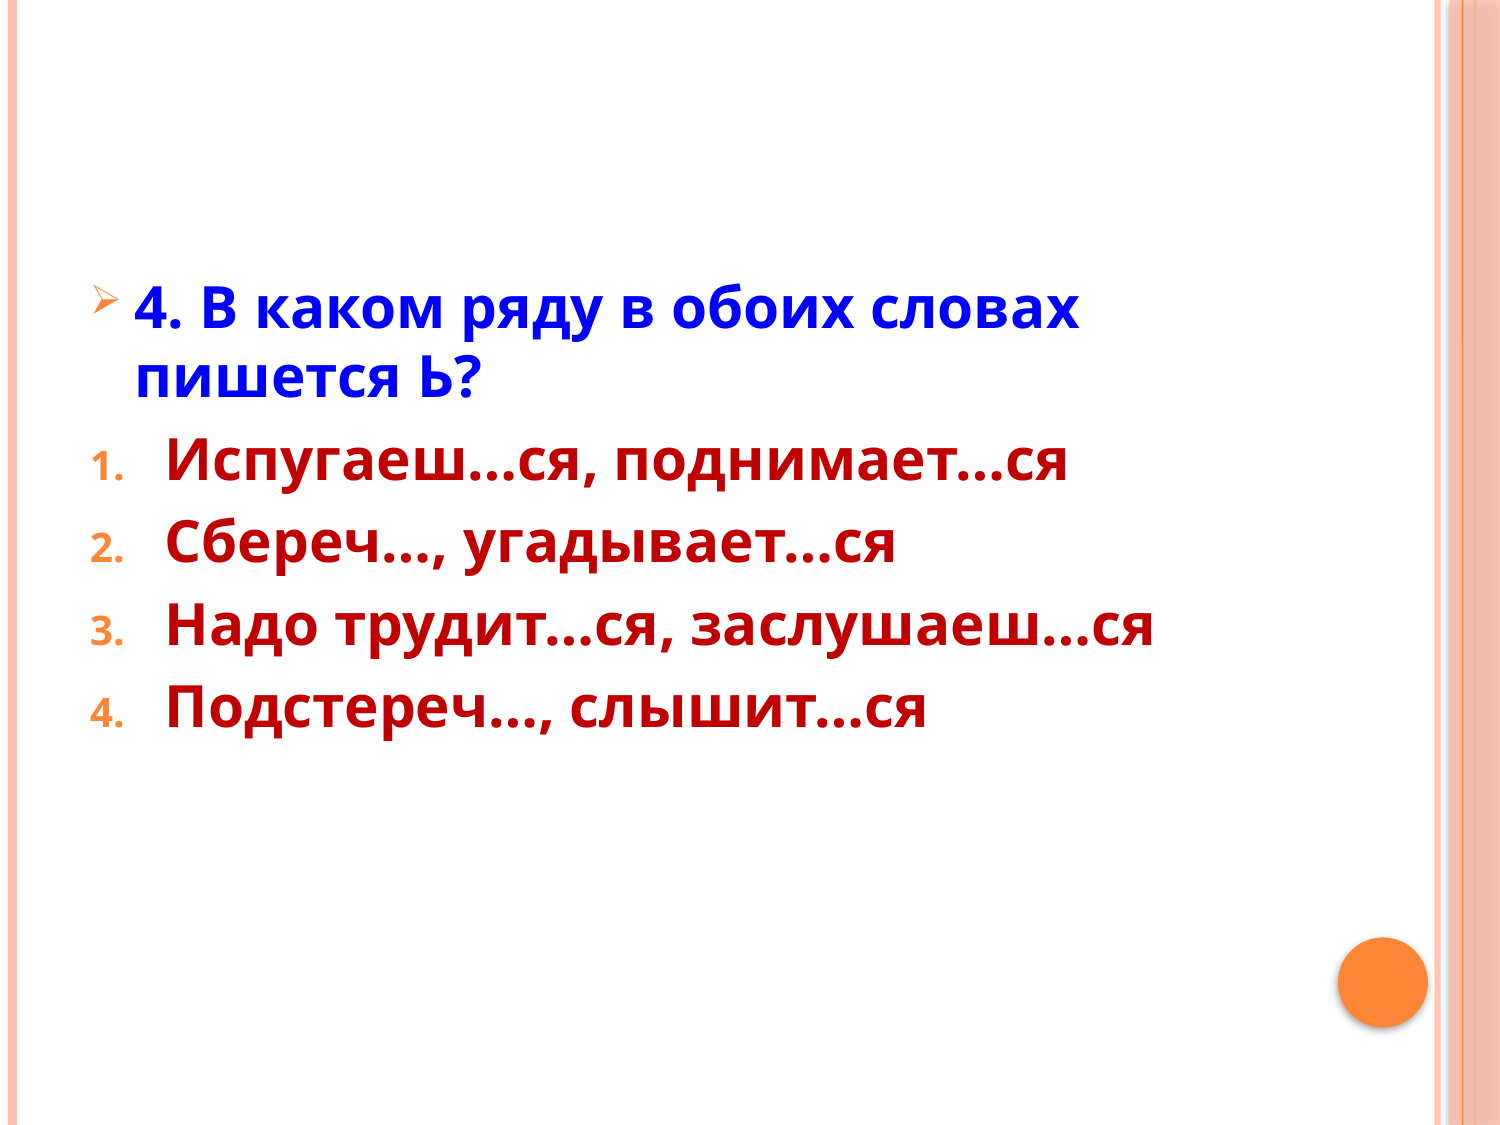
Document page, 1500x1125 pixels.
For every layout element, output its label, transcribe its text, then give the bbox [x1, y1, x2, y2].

list 4. В каком ряду в обоих словах пишется Ь? Испугаеш…ся, поднимает…ся Сбереч…, угадывает…ся Надо трудит…ся, заслушаеш…ся Подстереч…, слышит…ся [75, 262, 1300, 1062]
